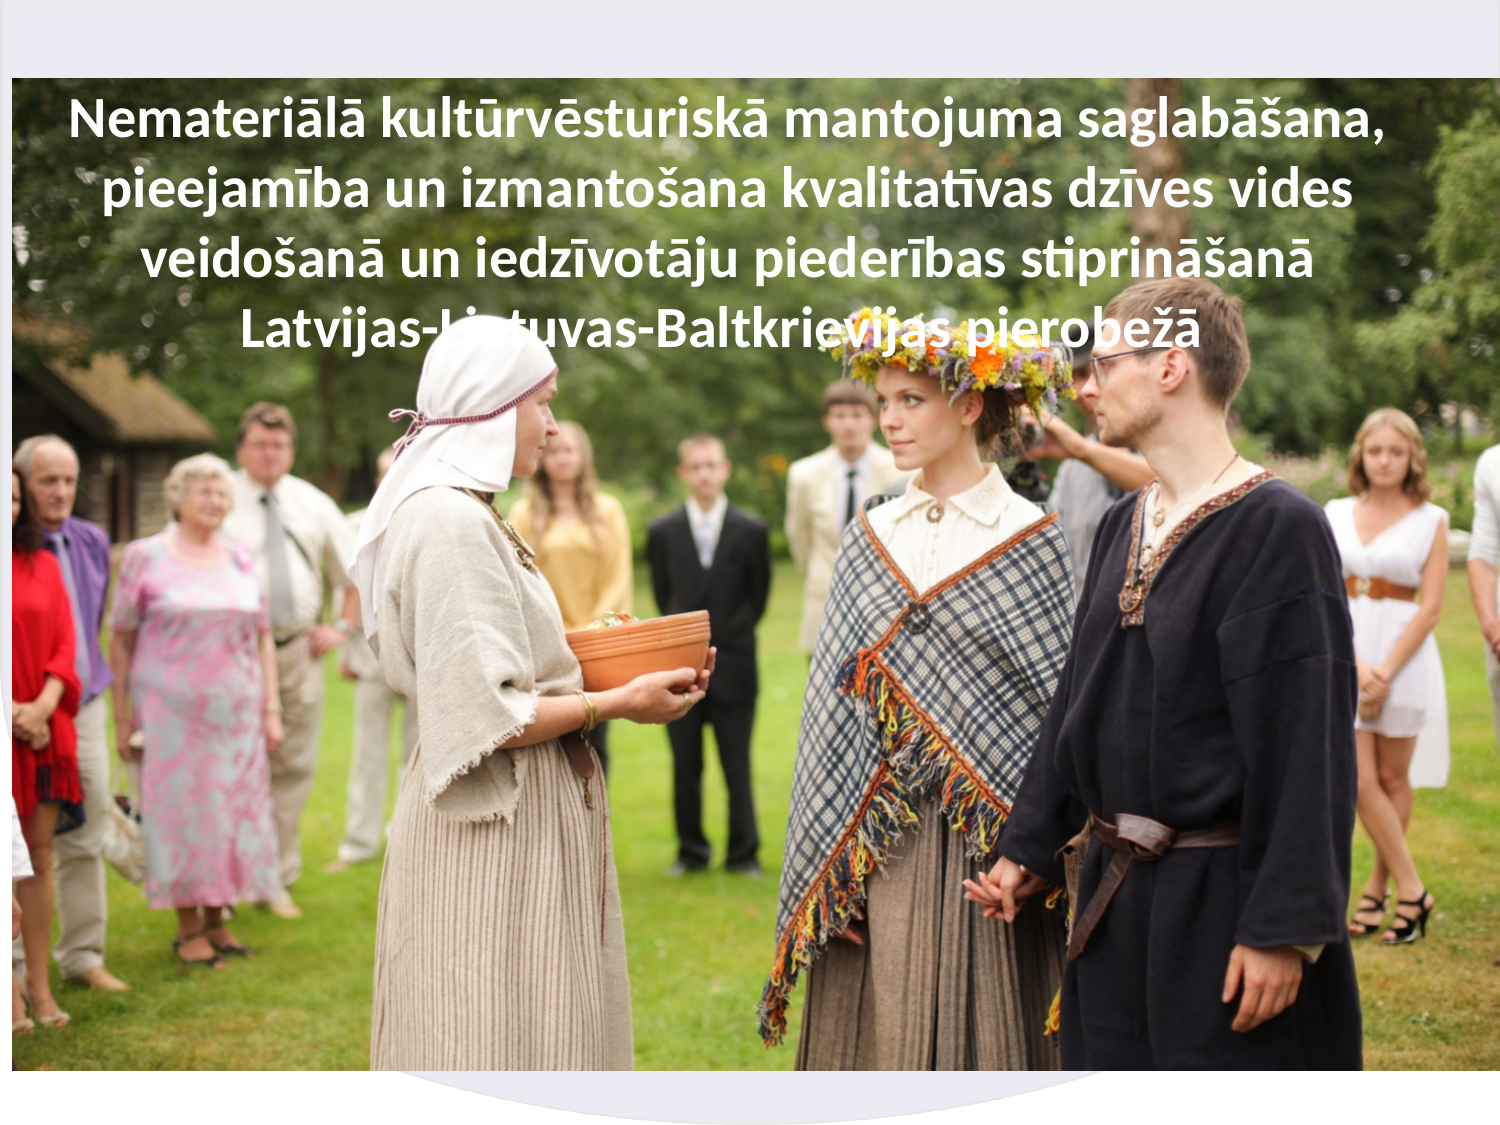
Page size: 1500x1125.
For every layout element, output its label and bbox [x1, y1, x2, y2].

picture [11, 77, 1500, 1071]
